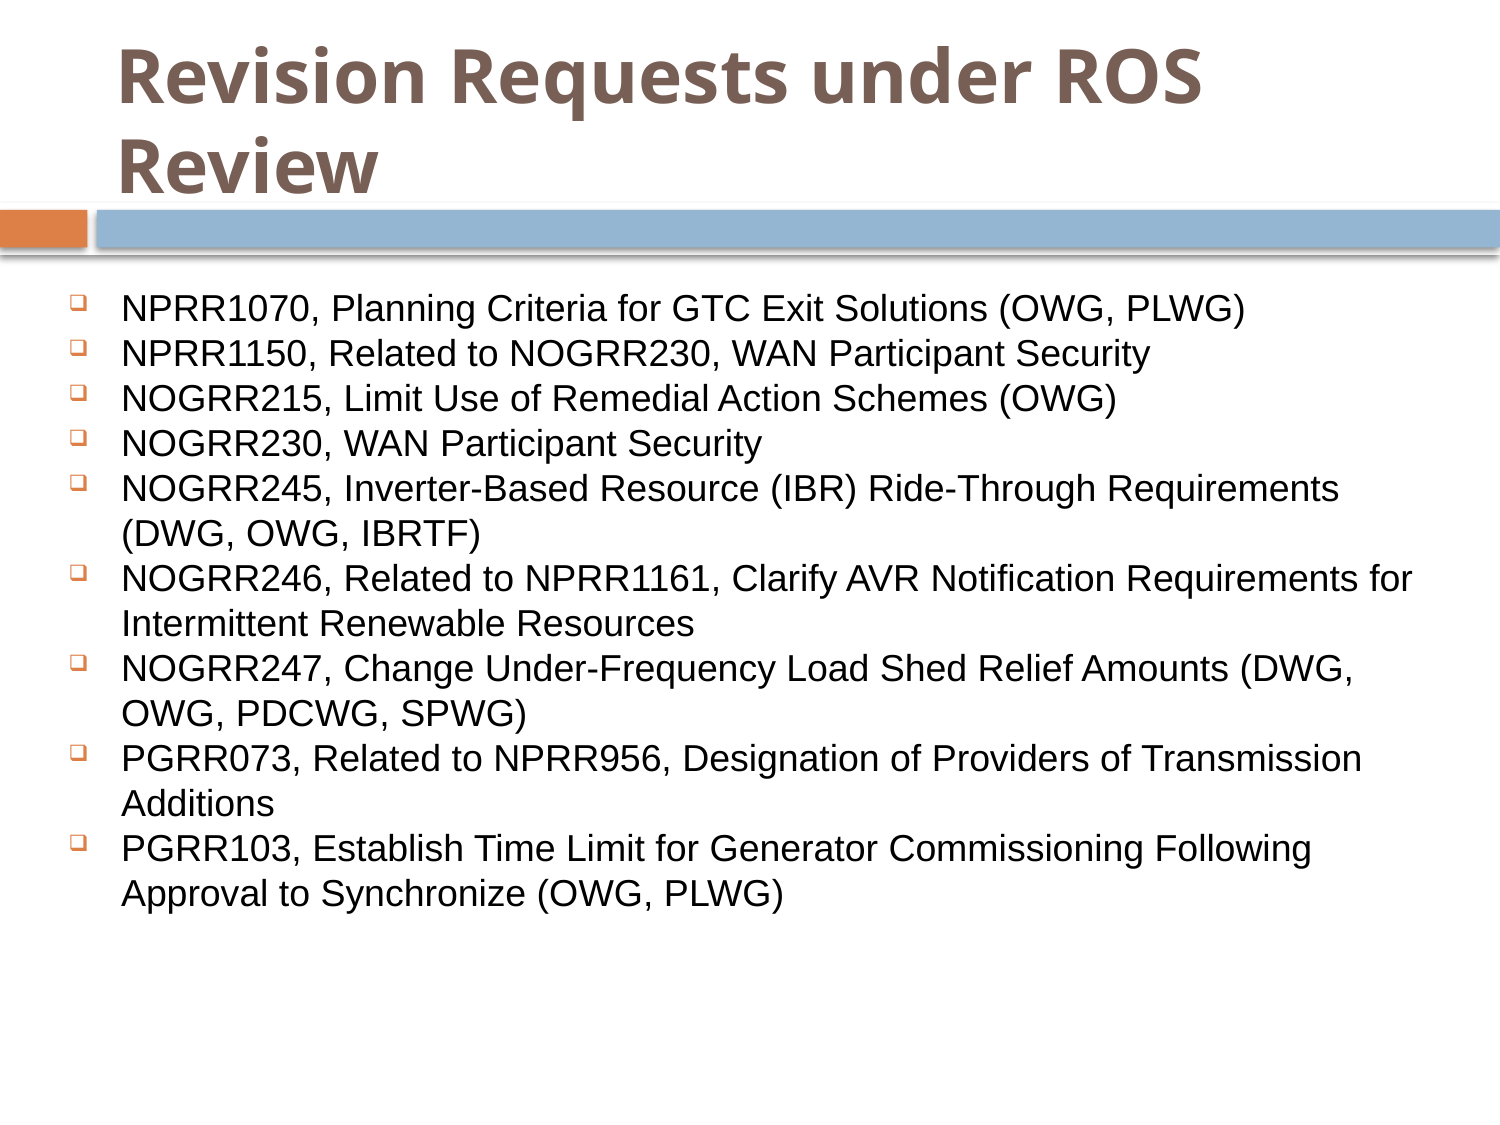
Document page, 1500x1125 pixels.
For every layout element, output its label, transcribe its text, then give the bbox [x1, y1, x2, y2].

list NPRR1070, Planning Criteria for GTC Exit Solutions (OWG, PLWG) NPRR1150, Related to NOGRR230, WAN Participant Security NOGRR215, Limit Use of Remedial Action Schemes (OWG) NOGRR230, WAN Participant Security NOGRR245, Inverter-Based Resource (IBR) Ride-Through Requirements (DWG, OWG, IBRTF) NOGRR246, Related to NPRR1161, Clarify AVR Notification Requirements for Intermittent Renewable Resources NOGRR247, Change Under-Frequency Load Shed Relief Amounts (DWG, OWG, PDCWG, SPWG) PGRR073, Related to NPRR956, Designation of Providers of Transmission Additions PGRR103, Establish Time Limit for Generator Commissioning Following Approval to Synchronize (OWG, PLWG) [53, 276, 1457, 1015]
title Revision Requests under ROS Review [100, 37, 1439, 201]
